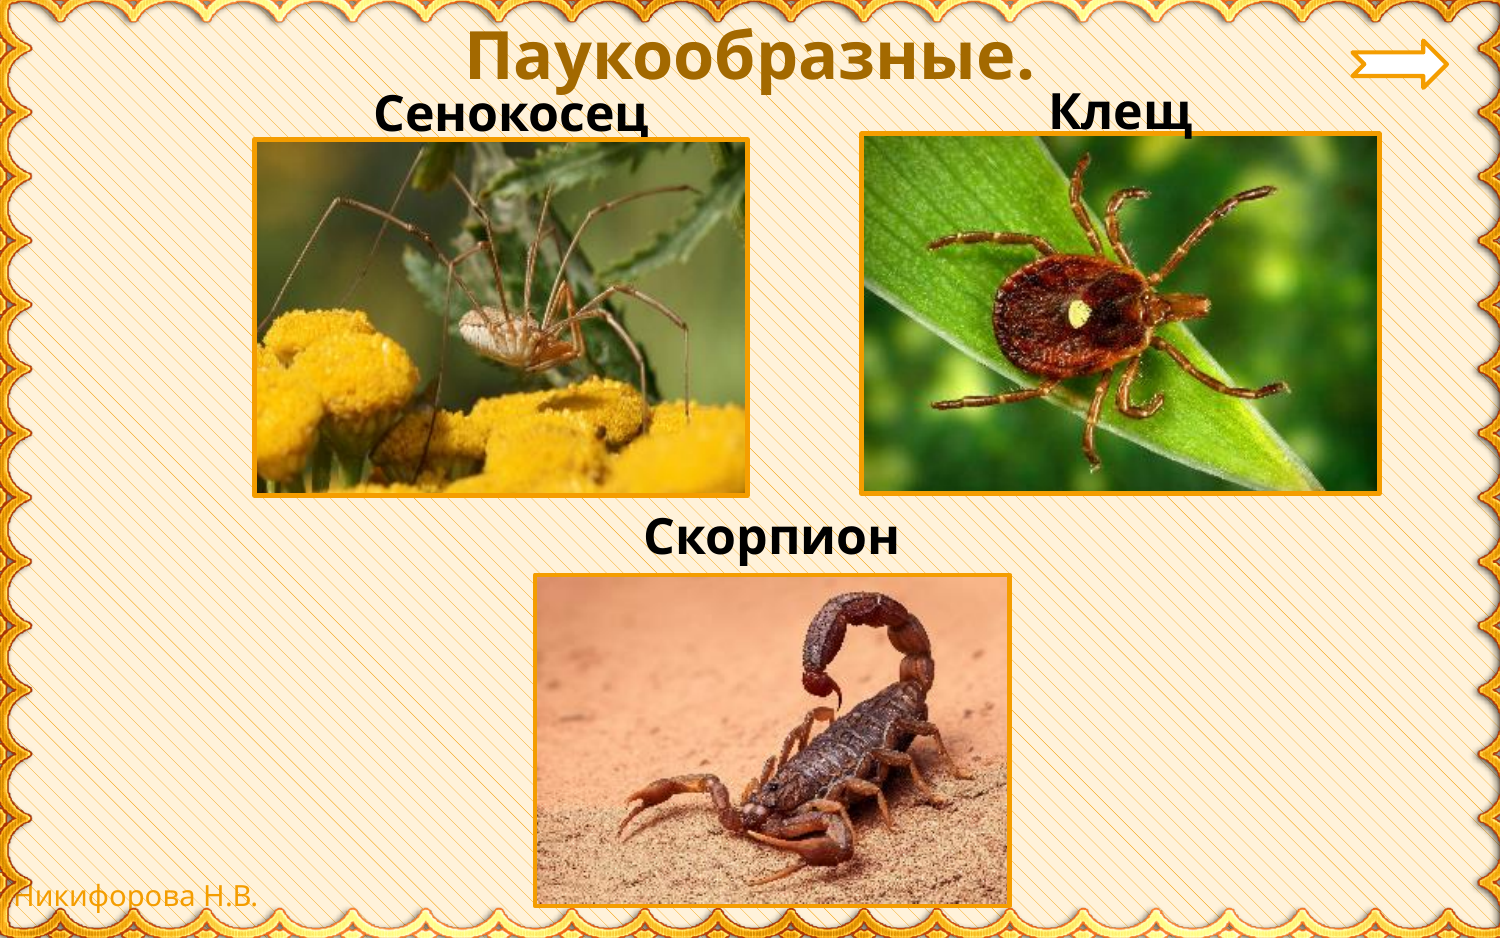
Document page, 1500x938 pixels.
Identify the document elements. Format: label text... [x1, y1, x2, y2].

text_box Паукообразные. [206, 5, 1294, 103]
text_box Сенокосец [291, 103, 732, 137]
text_box Скорпион [552, 497, 992, 572]
text_box [1350, 38, 1450, 90]
text_box Клещ [863, 72, 1377, 135]
picture [0, 0, 1500, 938]
